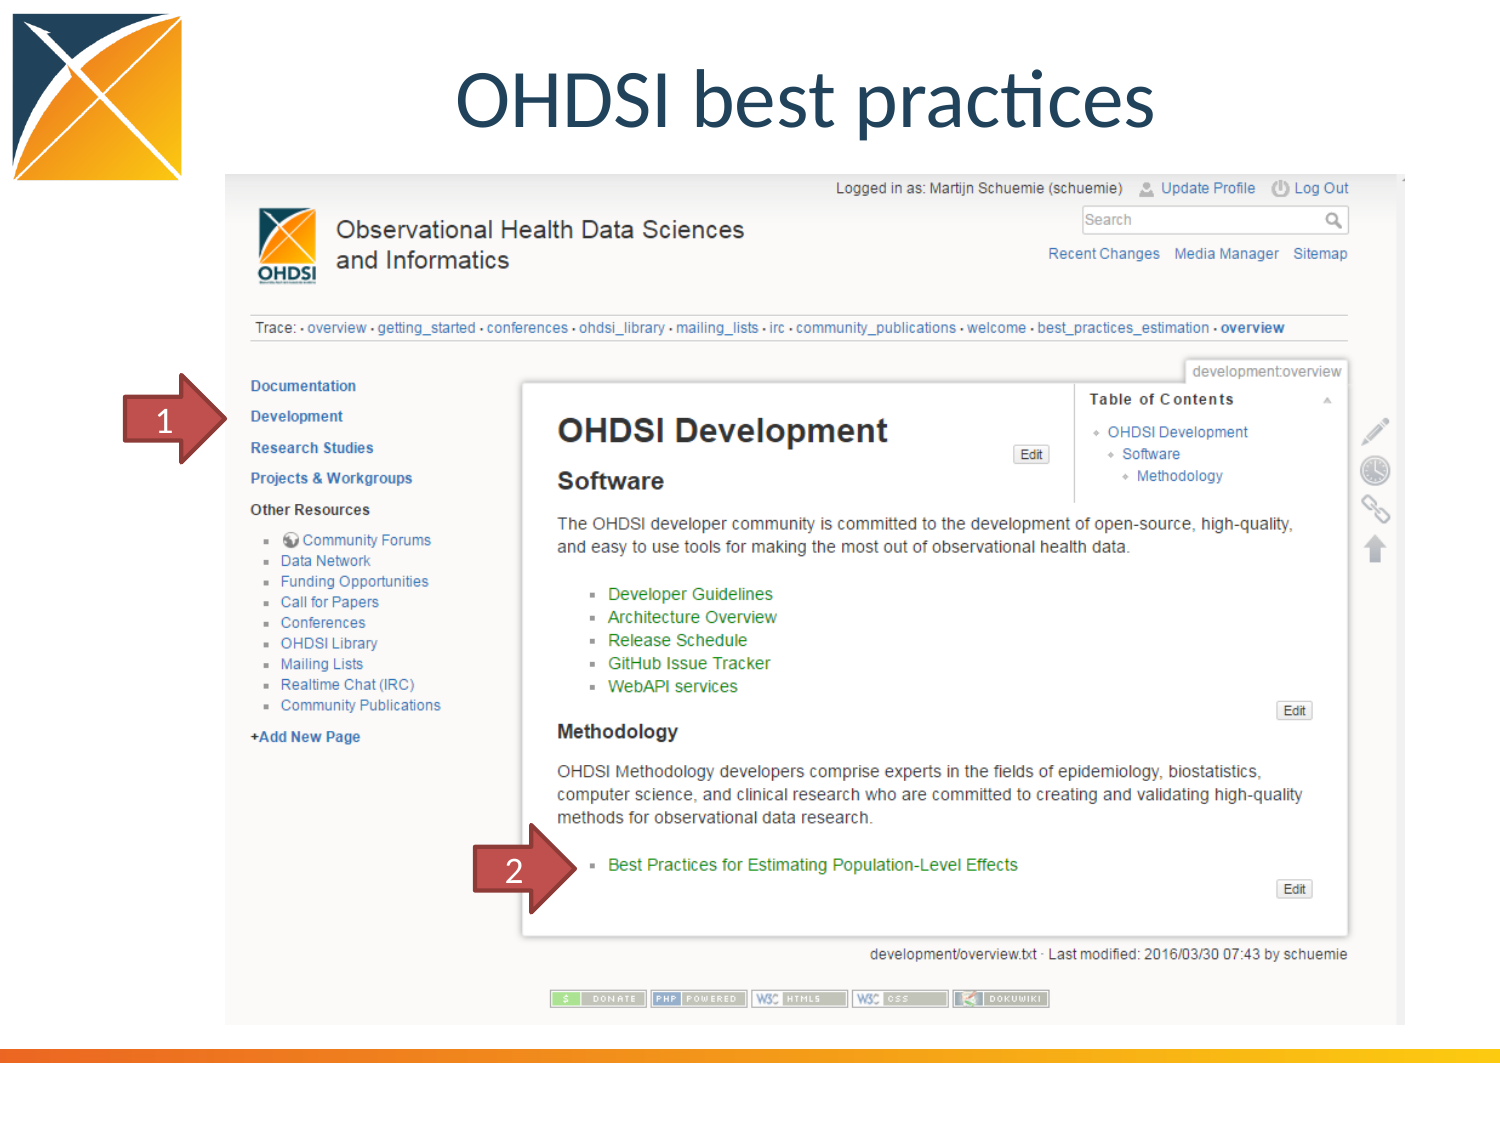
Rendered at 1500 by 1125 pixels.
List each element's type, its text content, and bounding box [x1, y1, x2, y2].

picture [224, 174, 1405, 1026]
text_box 1 [122, 373, 219, 465]
picture [0, 0, 206, 200]
title OHDSI best practices [187, 24, 1425, 163]
